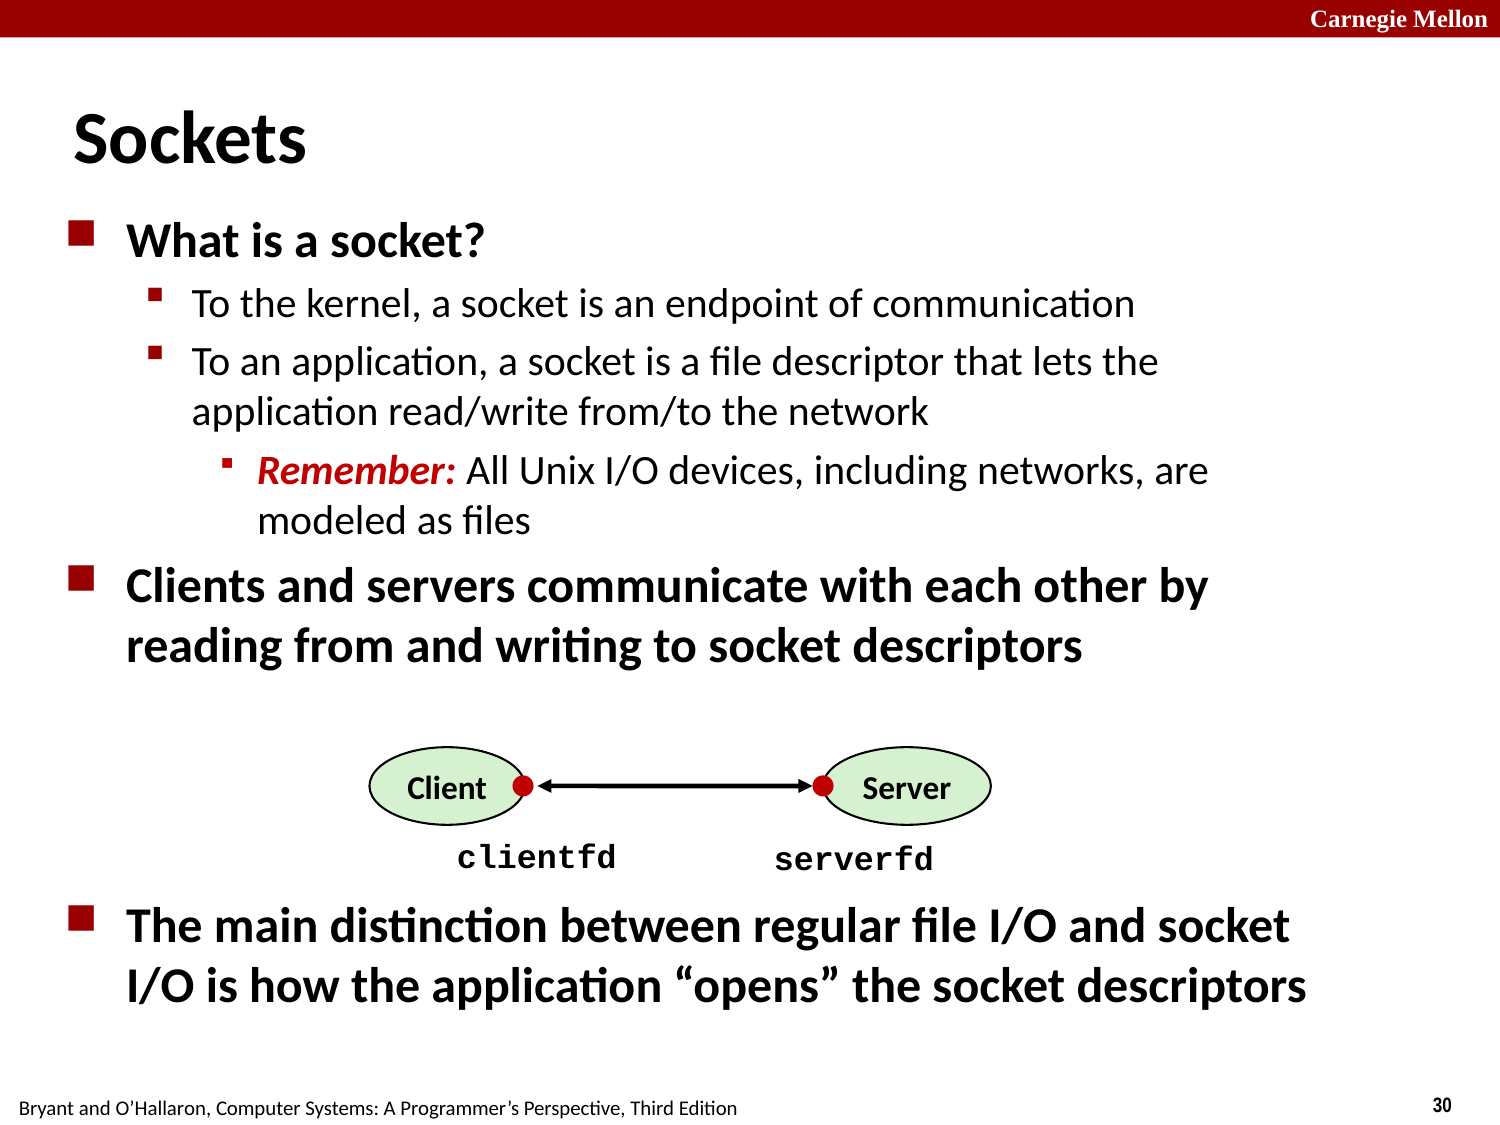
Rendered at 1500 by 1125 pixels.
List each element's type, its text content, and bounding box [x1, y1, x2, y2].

text_box Client [369, 747, 522, 825]
title Sockets [58, 71, 1305, 197]
text_box [537, 779, 813, 793]
text_box [812, 775, 834, 797]
text_box serverfd [758, 829, 949, 885]
list What is a socket? To the kernel, a socket is an endpoint of communication To an application, a socket is a file descriptor that lets the application read/write from/to the network Remember: All Unix I/O devices, including networks, are modeled as files Clients and servers communicate with each other by reading from and writing to socket descriptors The main distinction between regular file I/O and socket I/O is how the application “opens” the socket descriptors [54, 199, 1351, 451]
text_box clientfd [442, 827, 632, 883]
text_box [512, 775, 534, 797]
text_box Server [826, 747, 991, 825]
